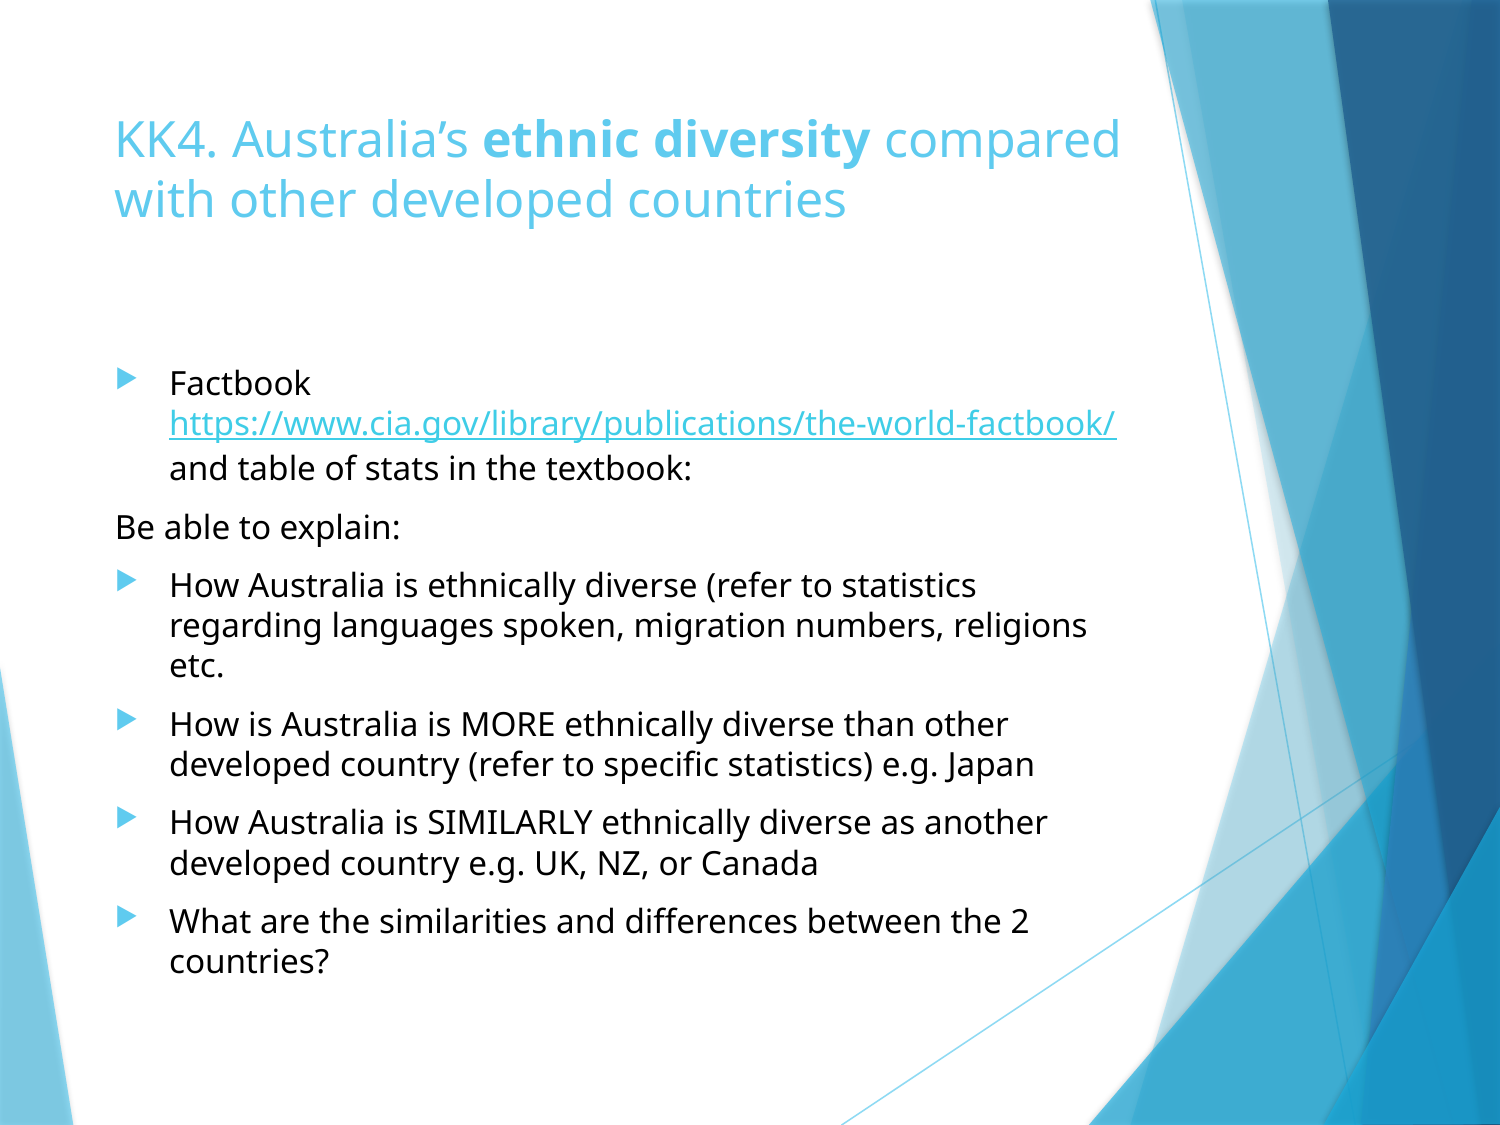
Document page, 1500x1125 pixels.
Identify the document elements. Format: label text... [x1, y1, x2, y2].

title KK4. Australia’s ethnic diversity compared with other developed countries [99, 99, 1142, 317]
list Factbook https://www.cia.gov/library/publications/the-world-factbook/ and table of stats in the textbook: Be able to explain: How Australia is ethnically diverse (refer to statistics regarding languages spoken, migration numbers, religions etc. How is Australia is MORE ethnically diverse than other developed country (refer to specific statistics) e.g. Japan How Australia is SIMILARLY ethnically diverse as another developed country e.g. UK, NZ, or Canada What are the similarities and differences between the 2 countries? [99, 354, 1142, 992]
